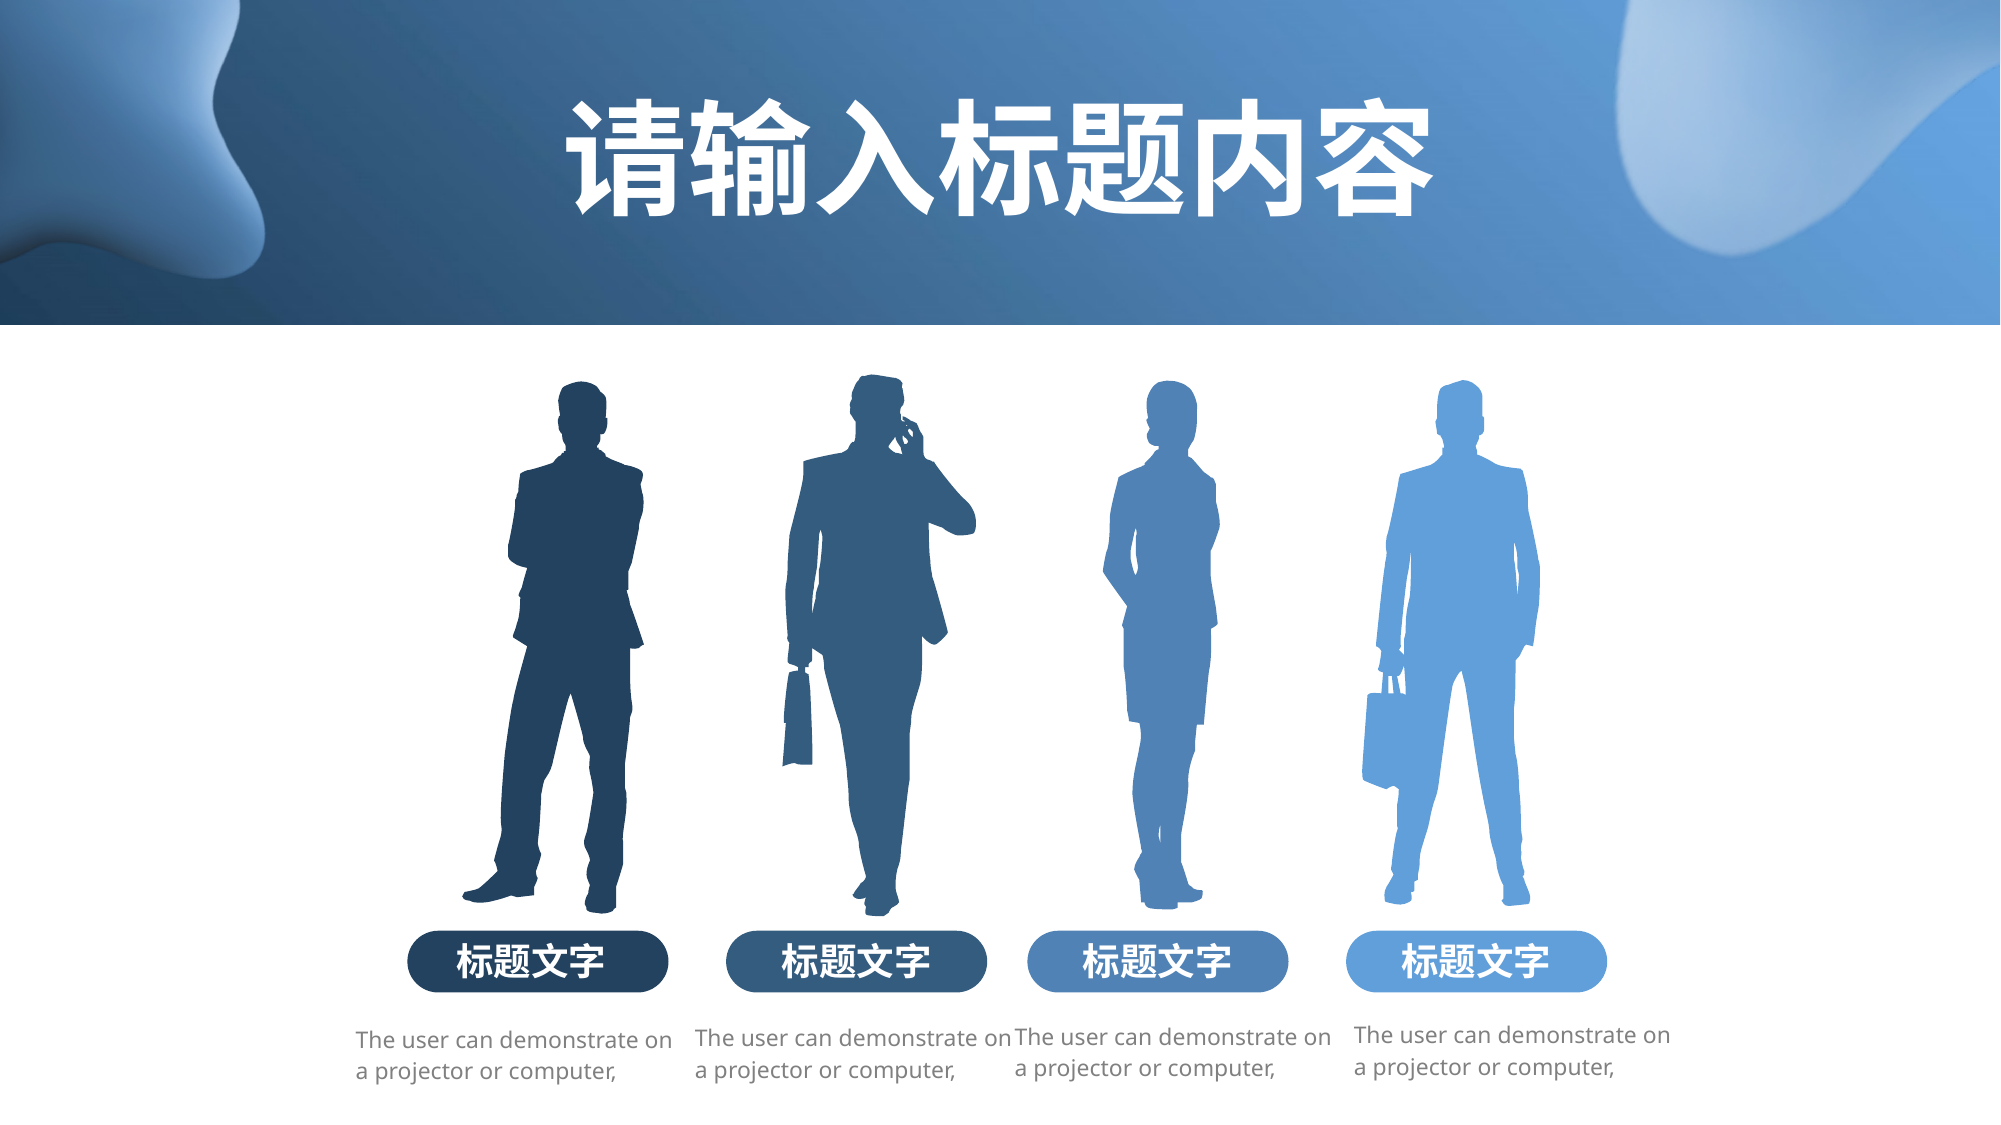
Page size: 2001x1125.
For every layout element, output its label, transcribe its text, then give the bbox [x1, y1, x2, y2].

text_box 标题文字 [1376, 930, 1576, 991]
text_box [1102, 380, 1220, 910]
text_box 标题文字 [1058, 930, 1258, 991]
text_box The user can demonstrate on a projector or computer, [1339, 1009, 1687, 1088]
text_box [725, 929, 989, 994]
text_box [1362, 380, 1540, 906]
text_box The user can demonstrate on a projector or computer, [680, 1012, 1028, 1090]
text_box 标题文字 [431, 930, 632, 991]
text_box [462, 381, 644, 914]
text_box [1026, 929, 1290, 994]
text_box [782, 374, 976, 917]
text_box [1345, 929, 1609, 994]
picture [0, 0, 2001, 325]
text_box 标题文字 [756, 930, 957, 991]
text_box The user can demonstrate on a projector or computer, [999, 1011, 1348, 1089]
text_box The user can demonstrate on a projector or computer, [340, 1013, 689, 1092]
text_box [406, 929, 670, 994]
